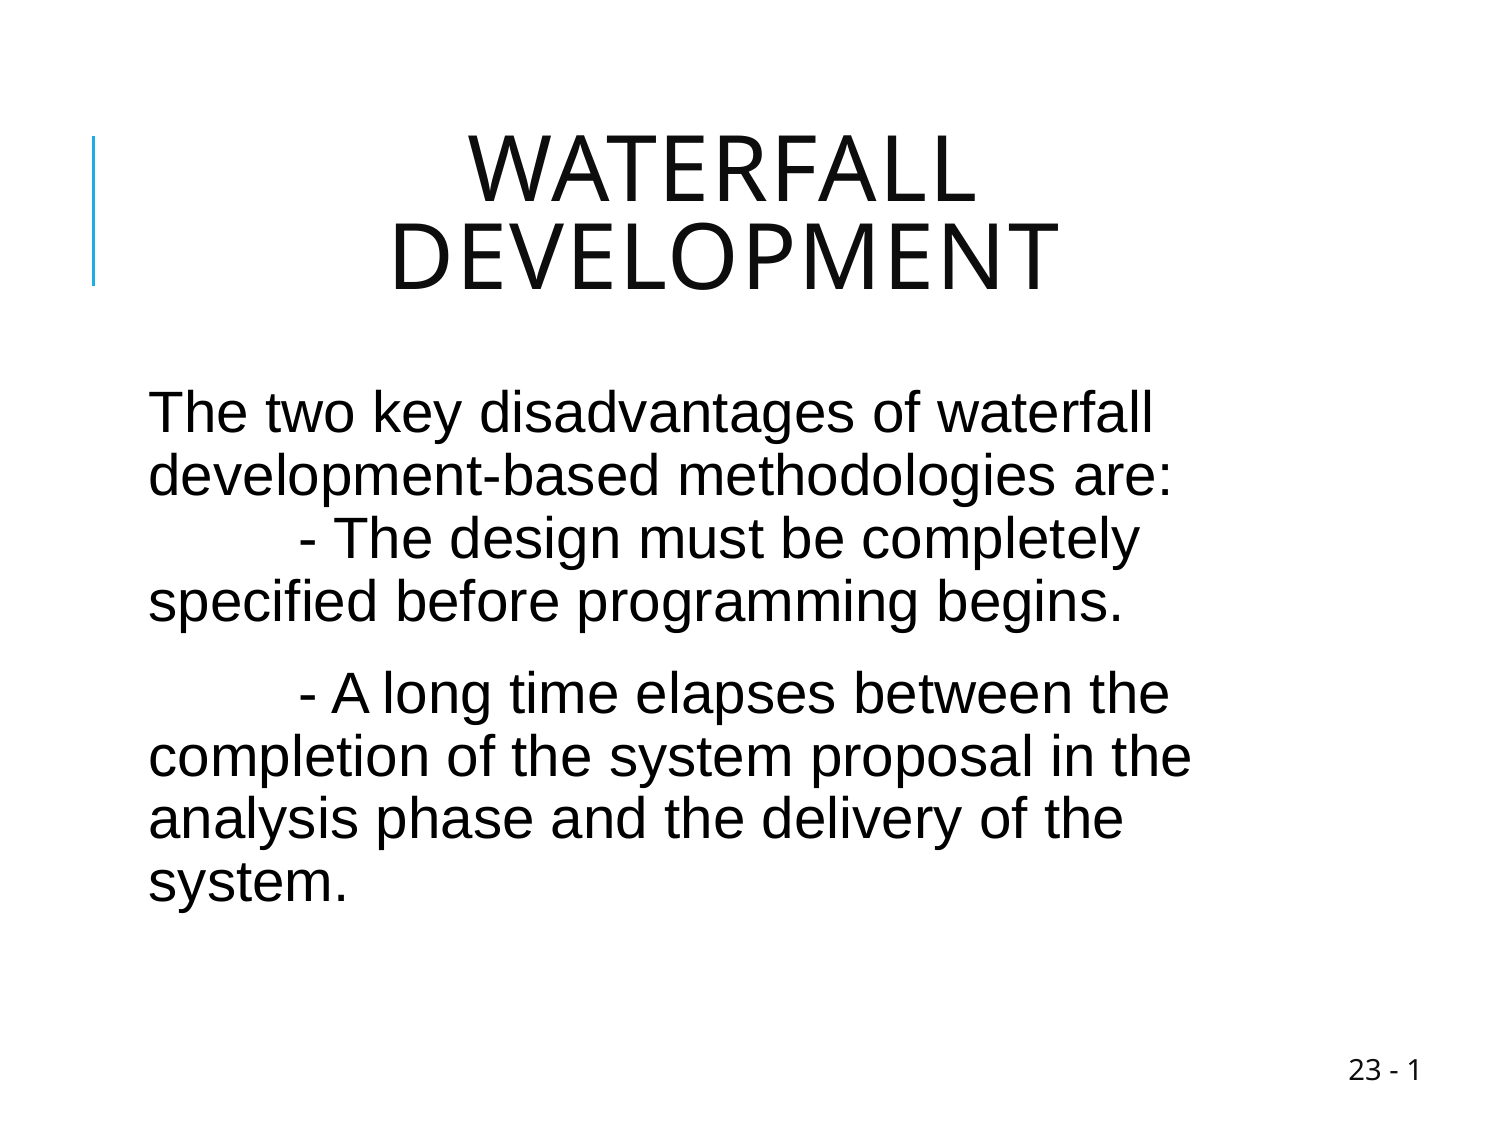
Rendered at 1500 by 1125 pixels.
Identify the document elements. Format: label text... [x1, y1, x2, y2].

list The two key disadvantages of waterfall development-based methodologies are: - The design must be completely specified before programming begins. - A long time elapses between the completion of the system proposal in the analysis phase and the delivery of the system. [126, 375, 1322, 1035]
slide_number 1 - 23 [1333, 1061, 1454, 1107]
title Waterfall Development [126, 96, 1322, 342]
